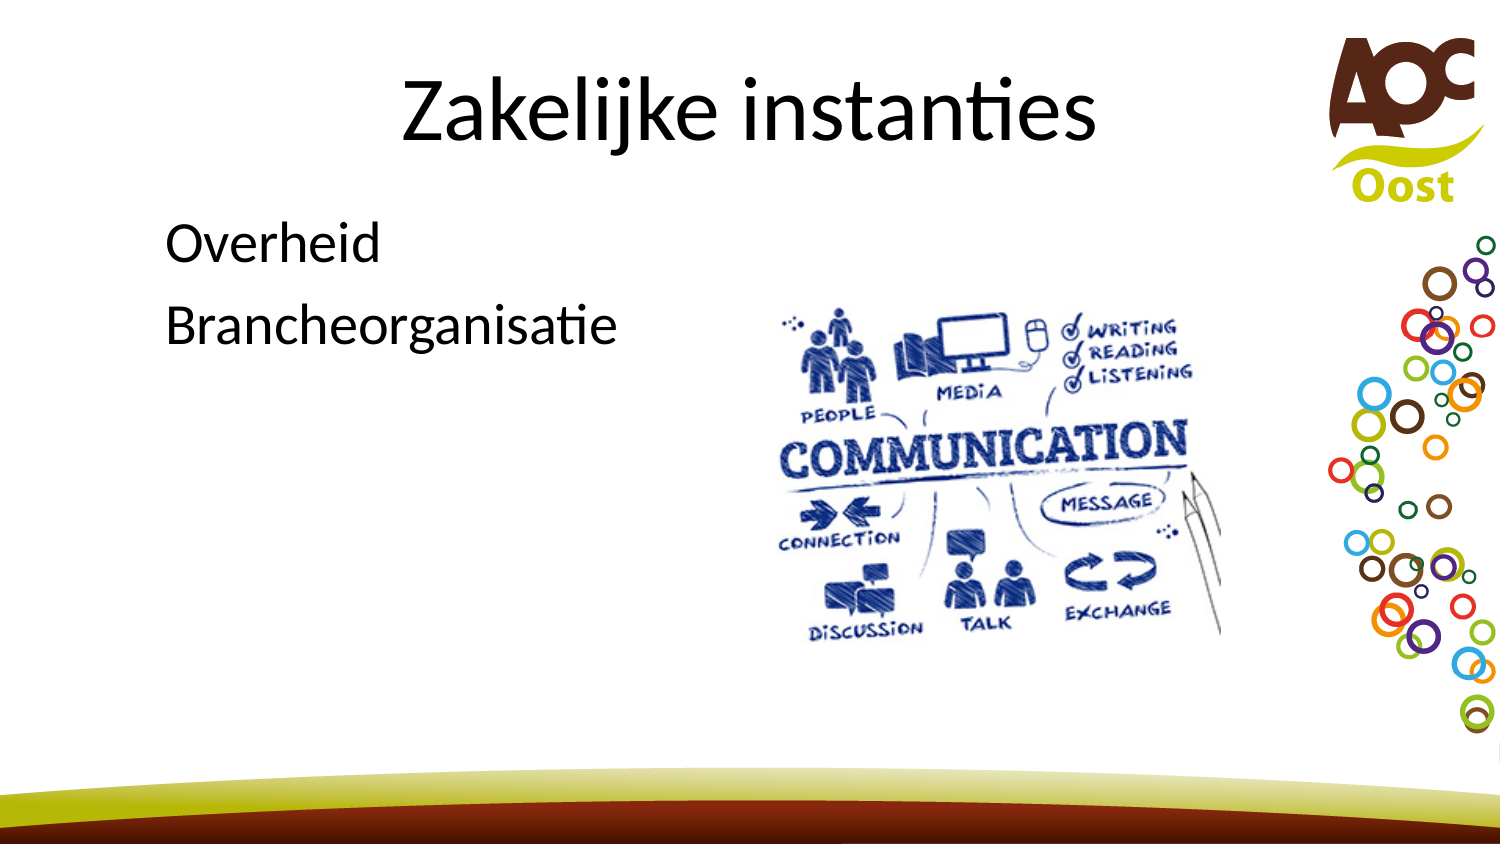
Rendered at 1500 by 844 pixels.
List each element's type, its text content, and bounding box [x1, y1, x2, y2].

picture [0, 0, 1500, 844]
list Overheid Brancheorganisatie [75, 196, 1425, 754]
title Zakelijke instanties [75, 33, 1425, 175]
